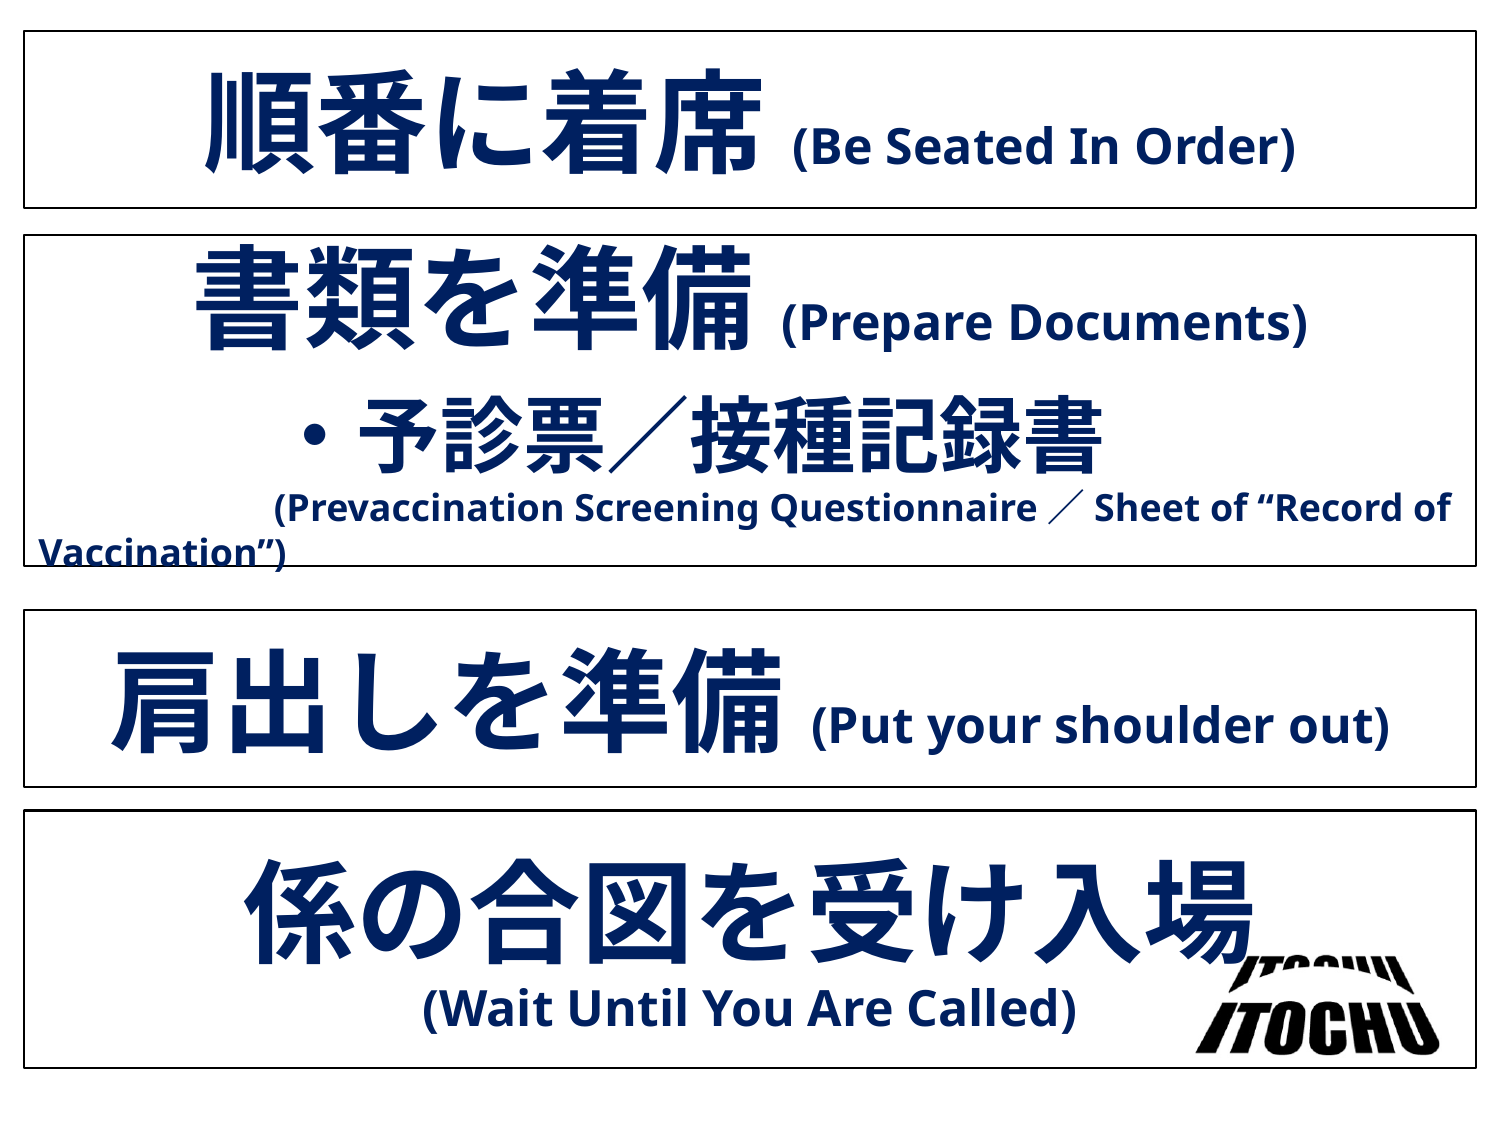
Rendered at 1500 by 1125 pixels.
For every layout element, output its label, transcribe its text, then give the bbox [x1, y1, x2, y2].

text_box 順番に着席(Be Seated In Order) [21, 29, 1479, 210]
text_box 係の合図を受け入場 (Wait Until You Are Called) [21, 808, 1479, 1070]
picture [1186, 940, 1450, 1068]
text_box 書類を準備(Prepare Documents) ・予診票／接種記録書 (Prevaccination Screening Questionnaire／Sheet of “Record of Vaccination”) [21, 233, 1479, 568]
text_box 肩出しを準備(Put your shoulder out) [21, 608, 1479, 789]
